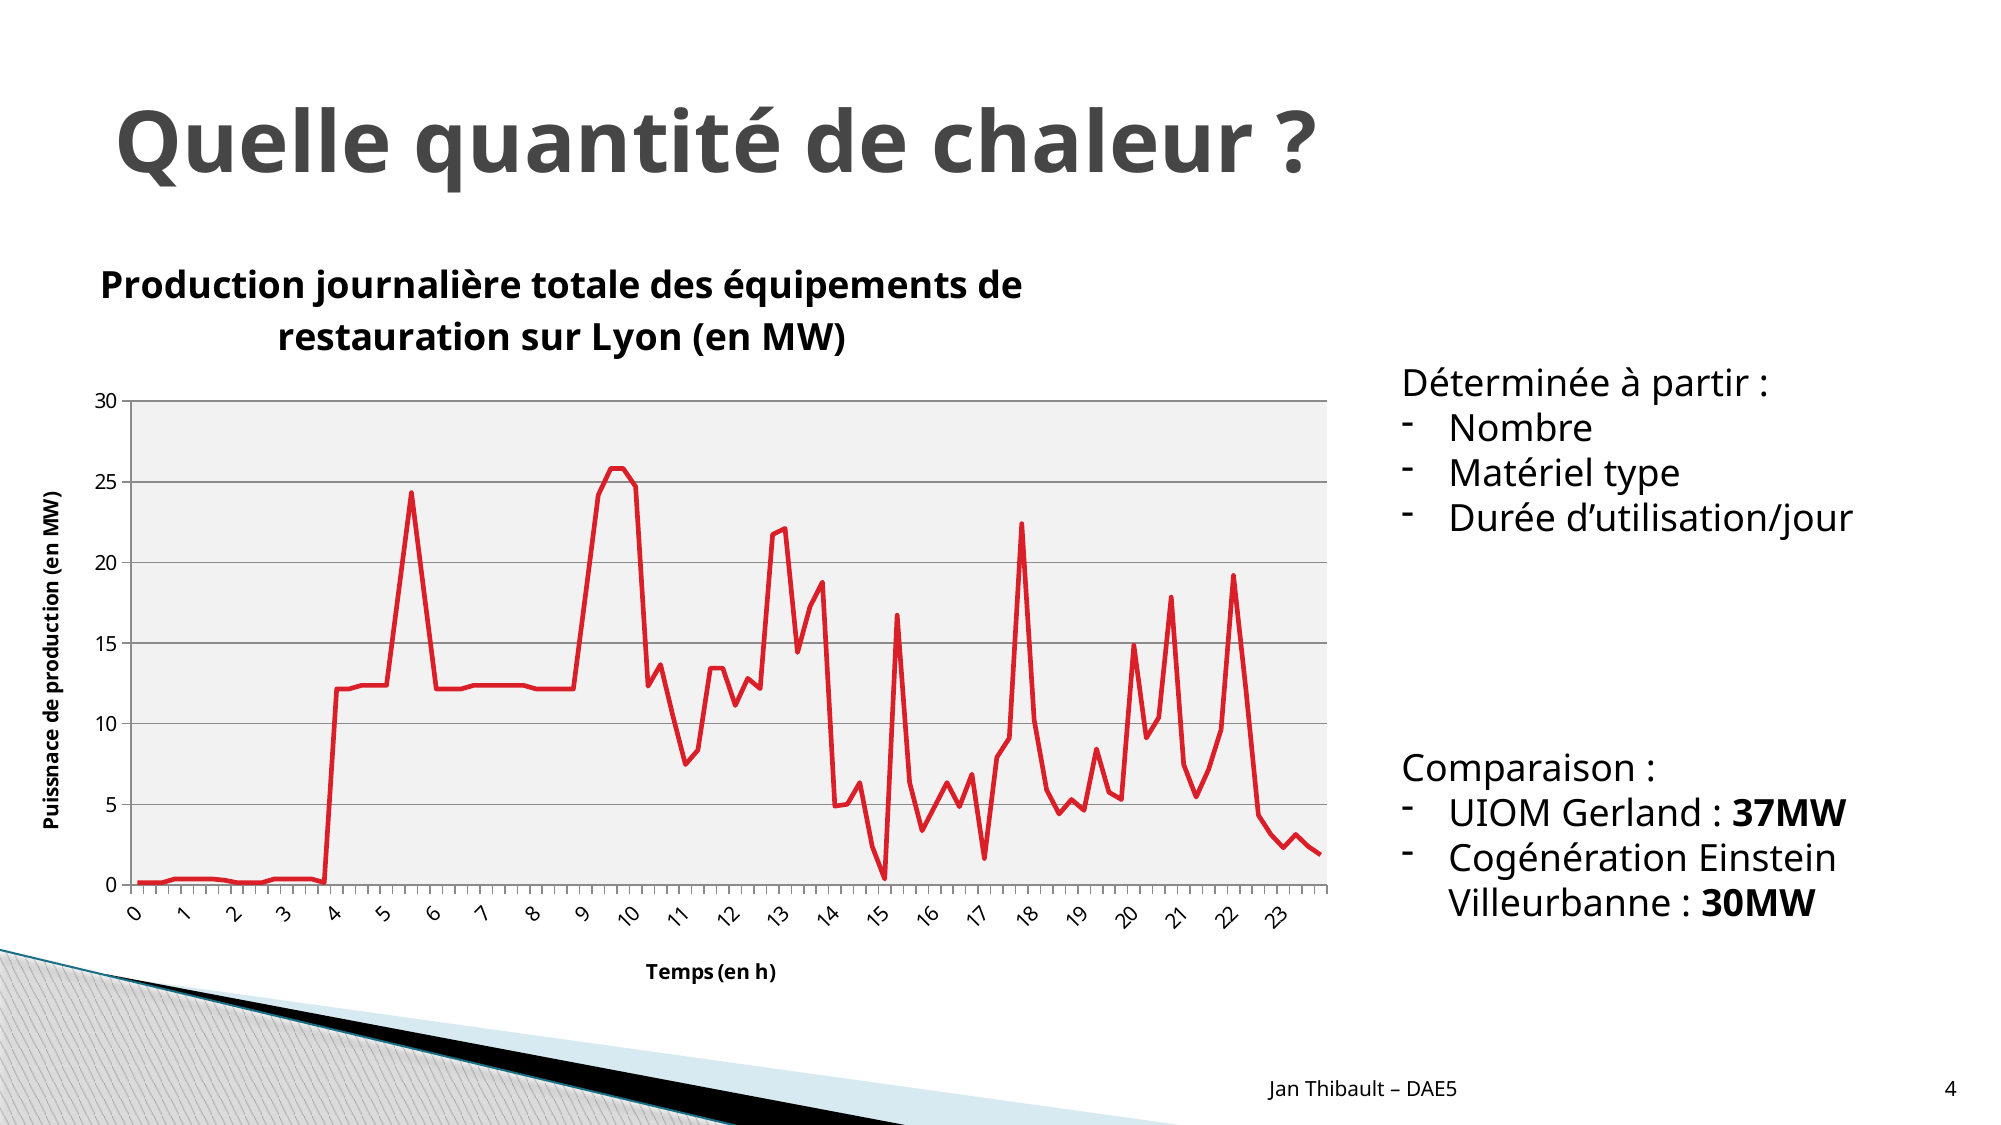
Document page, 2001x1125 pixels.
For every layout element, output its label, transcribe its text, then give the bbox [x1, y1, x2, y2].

chart [29, 232, 1473, 1030]
footer Jan Thibault – DAE5 [957, 1051, 1473, 1112]
slide_number 4 [1891, 1051, 1972, 1112]
text_box Déterminée à partir : Nombre Matériel type Durée d’utilisation/jour [1477, 352, 1986, 547]
text_box Comparaison : UIOM Gerland : 37MW Cogénération Einstein Villeurbanne : 30MW [1477, 736, 1904, 931]
title Quelle quantité de chaleur ? [99, 45, 1900, 233]
